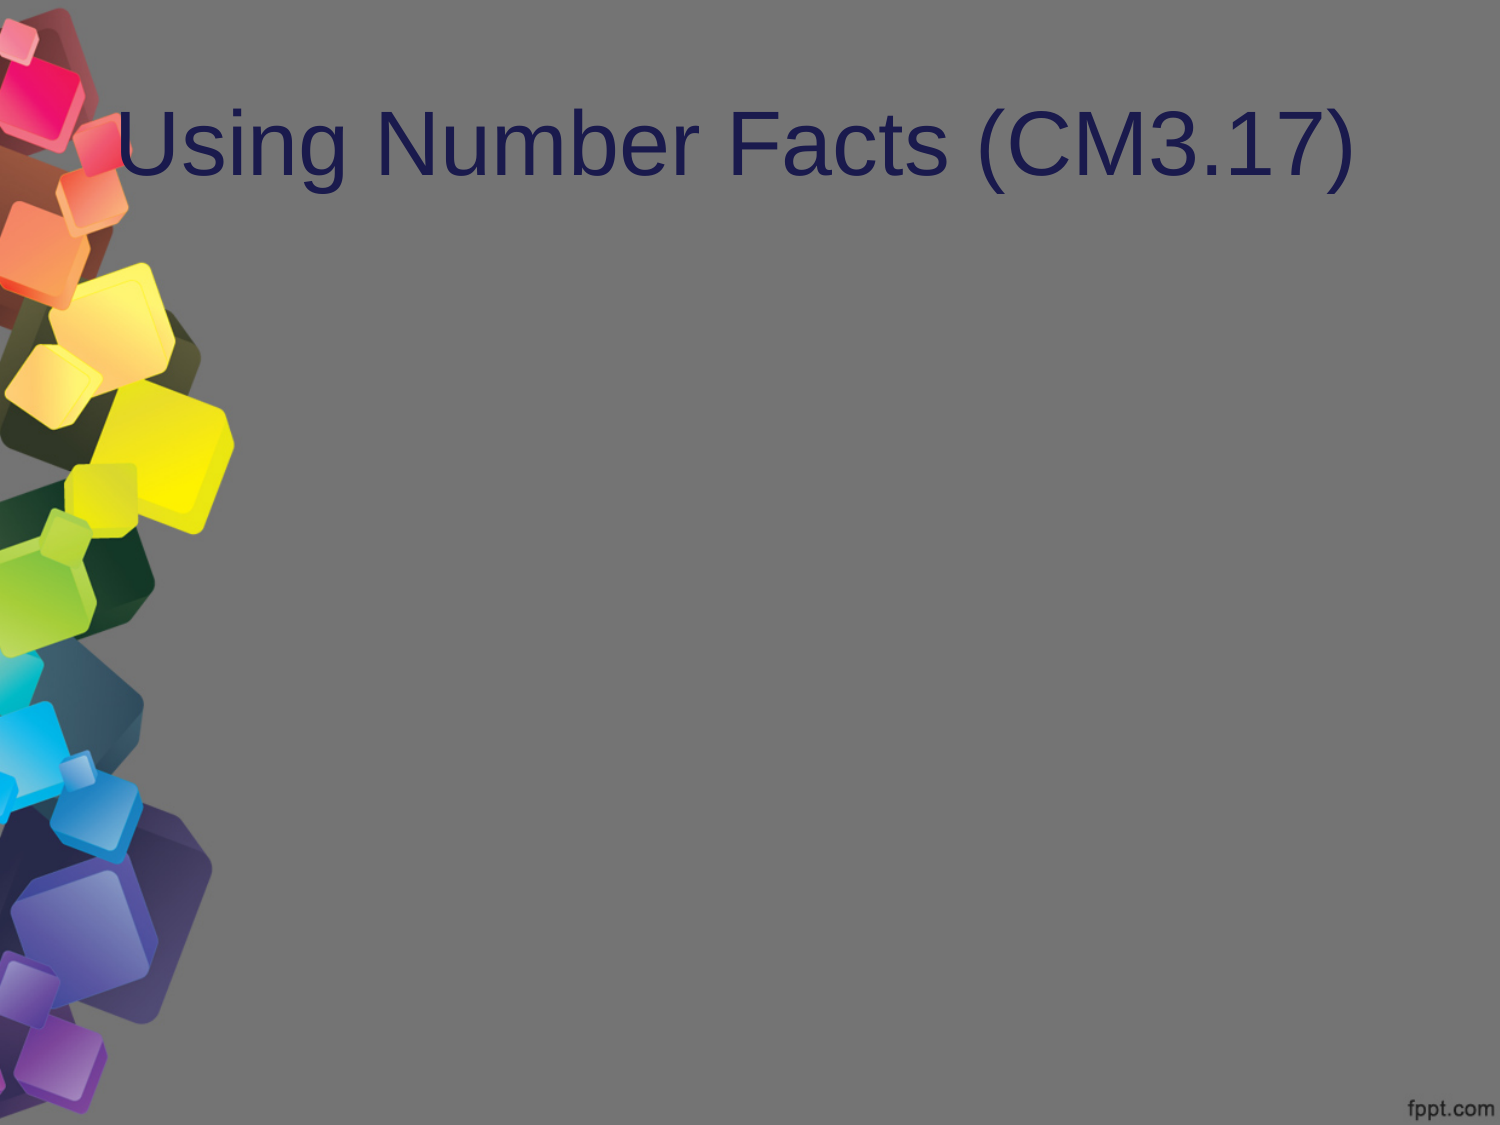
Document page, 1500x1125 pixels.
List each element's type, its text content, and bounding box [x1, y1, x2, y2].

picture [0, 0, 1500, 1125]
title Using Number Facts (CM3.17) [74, 44, 1426, 233]
picture [0, 797, 7, 815]
